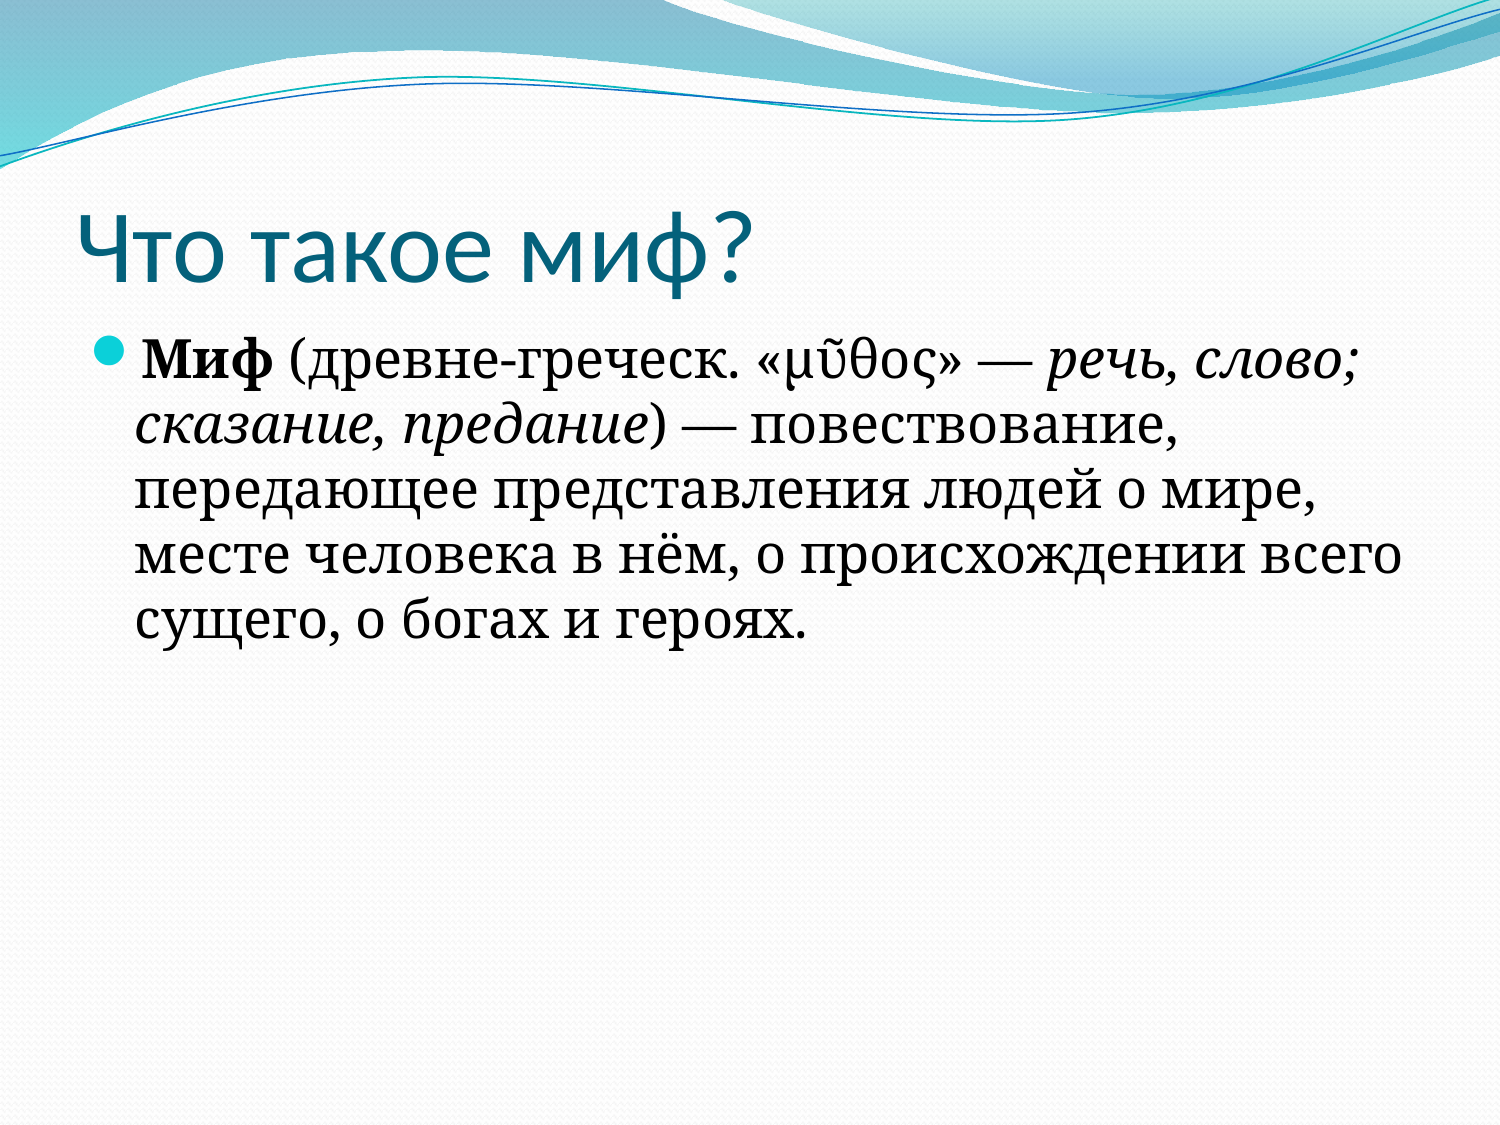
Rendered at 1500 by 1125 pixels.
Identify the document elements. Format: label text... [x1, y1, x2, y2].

title Что такое миф? [75, 115, 1425, 303]
list Миф (древне-греческ. «μῦθος» — речь, слово; сказание, предание) — повествование, передающее представления людей о мире, месте человека в нём, о происхождении всего сущего, о богах и героях. [75, 317, 1425, 1038]
